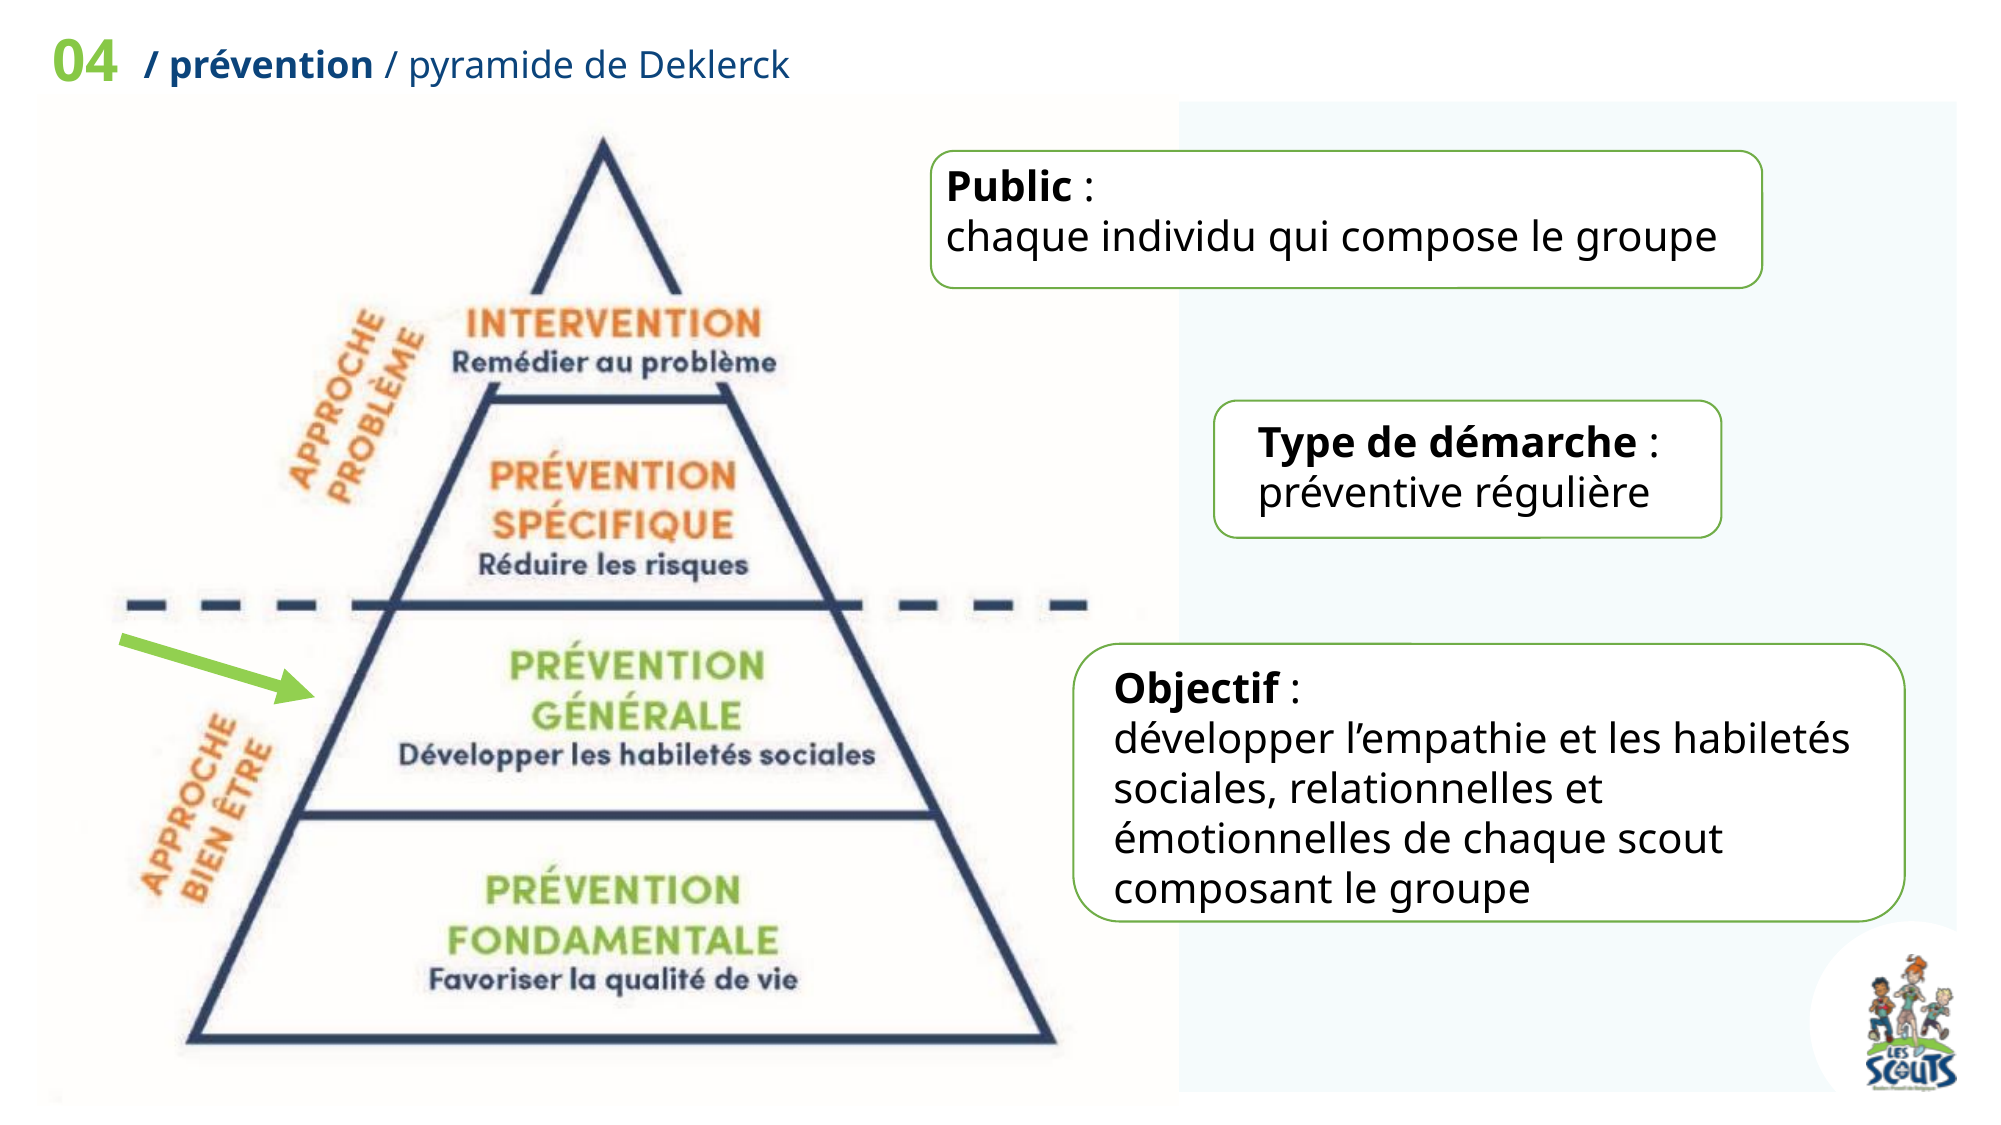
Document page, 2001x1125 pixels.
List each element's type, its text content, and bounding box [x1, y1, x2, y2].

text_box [120, 638, 315, 698]
text_box [1179, 170, 1764, 290]
text_box / prévention / pyramide de Deklerck [151, 33, 1310, 94]
text_box [1213, 399, 1721, 539]
text_box [1179, 919, 1877, 923]
picture [1866, 954, 1957, 1092]
text_box Type de démarche : préventive régulière [1242, 408, 1905, 524]
text_box 04 [37, 15, 151, 94]
picture [37, 94, 1179, 1106]
text_box Public : chaque individu qui compose le groupe [1179, 152, 1763, 267]
text_box Objectif : développer l’empathie et les habiletés sociales, relationnelles et émotionnelles de chaque scout composant le groupe [1179, 653, 1880, 919]
text_box [1179, 642, 1906, 918]
